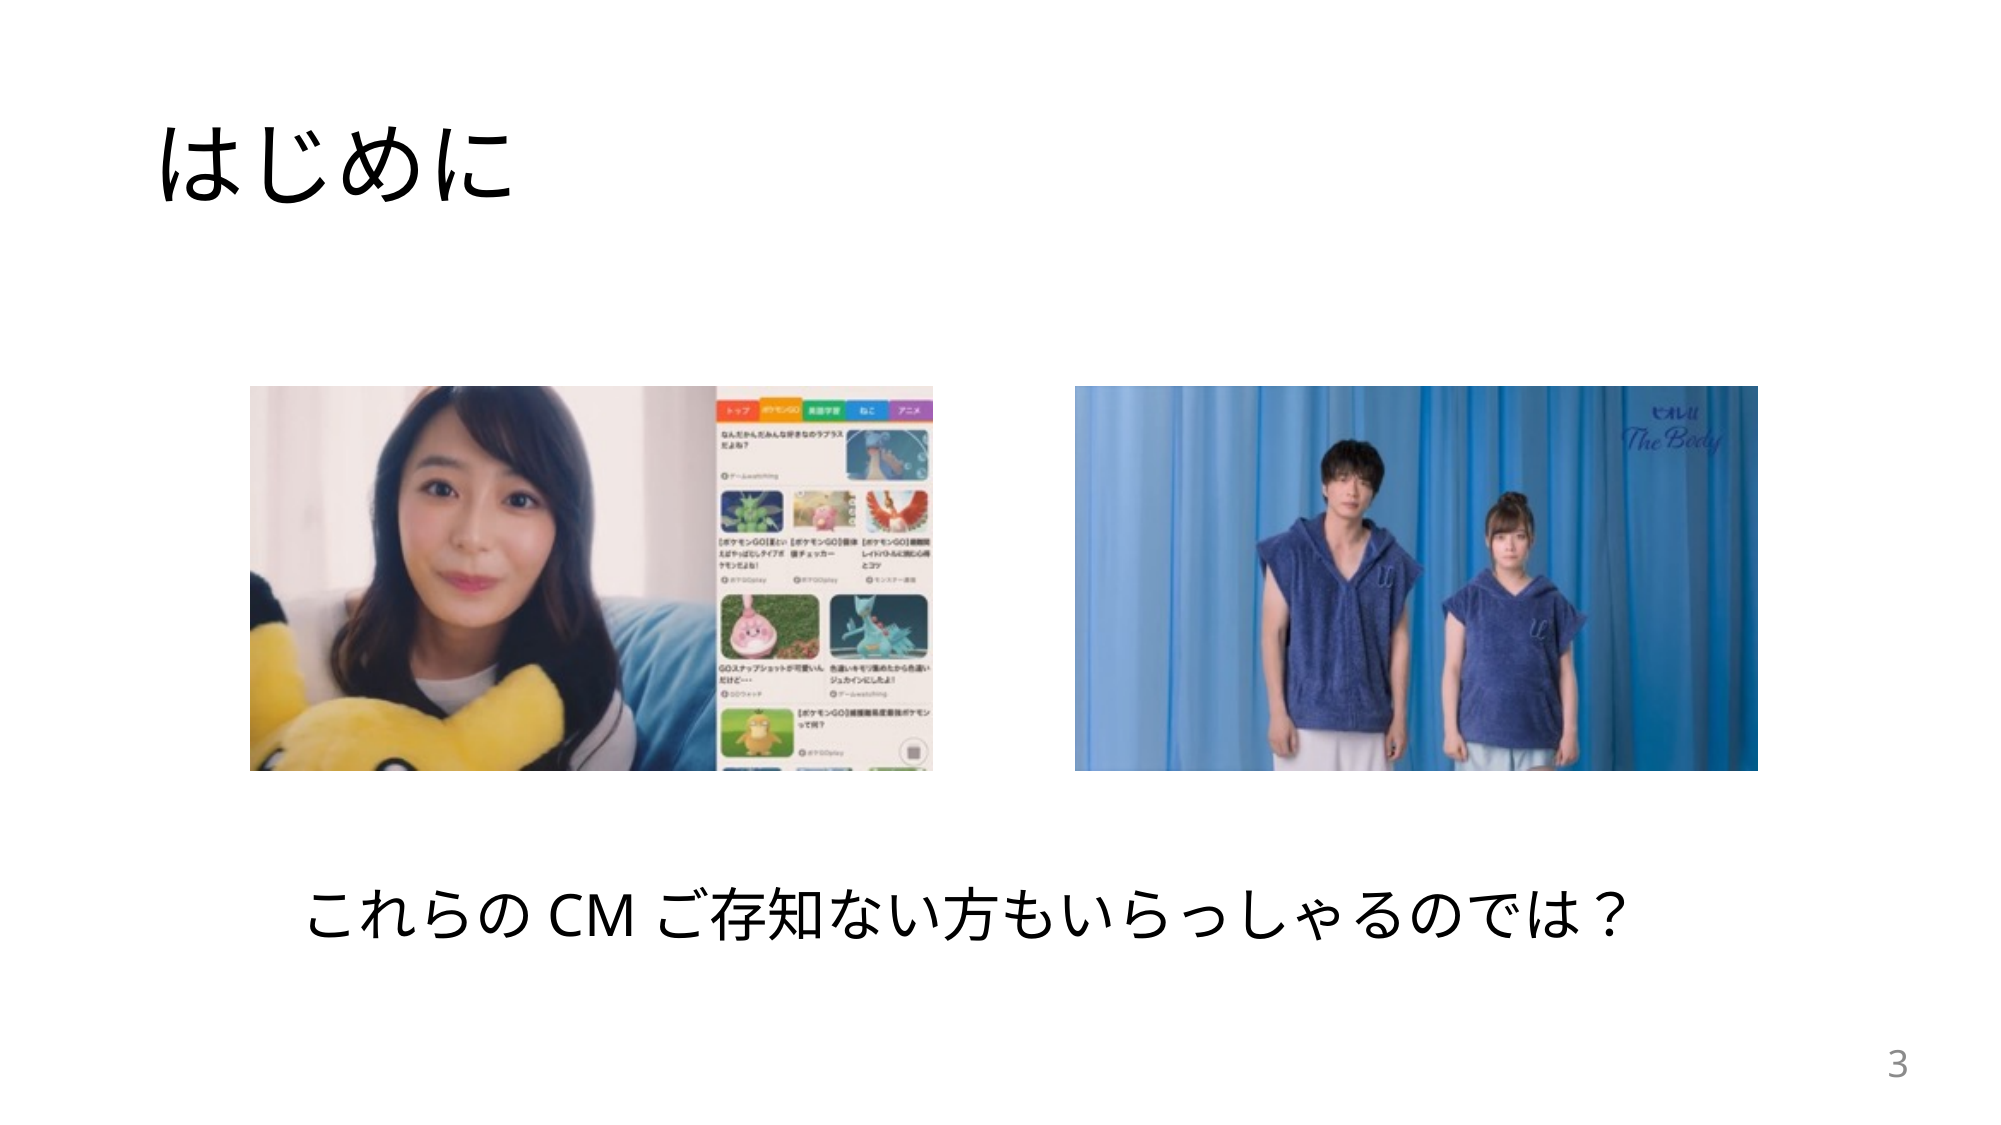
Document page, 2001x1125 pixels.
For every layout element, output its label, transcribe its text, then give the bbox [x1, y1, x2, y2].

picture [1075, 386, 1758, 771]
title はじめに [137, 59, 1863, 278]
text_box これらのCMご存知ない方もいらっしゃるのでは？ [286, 871, 1655, 956]
picture [250, 386, 933, 771]
slide_number 3 [1474, 1035, 1925, 1096]
